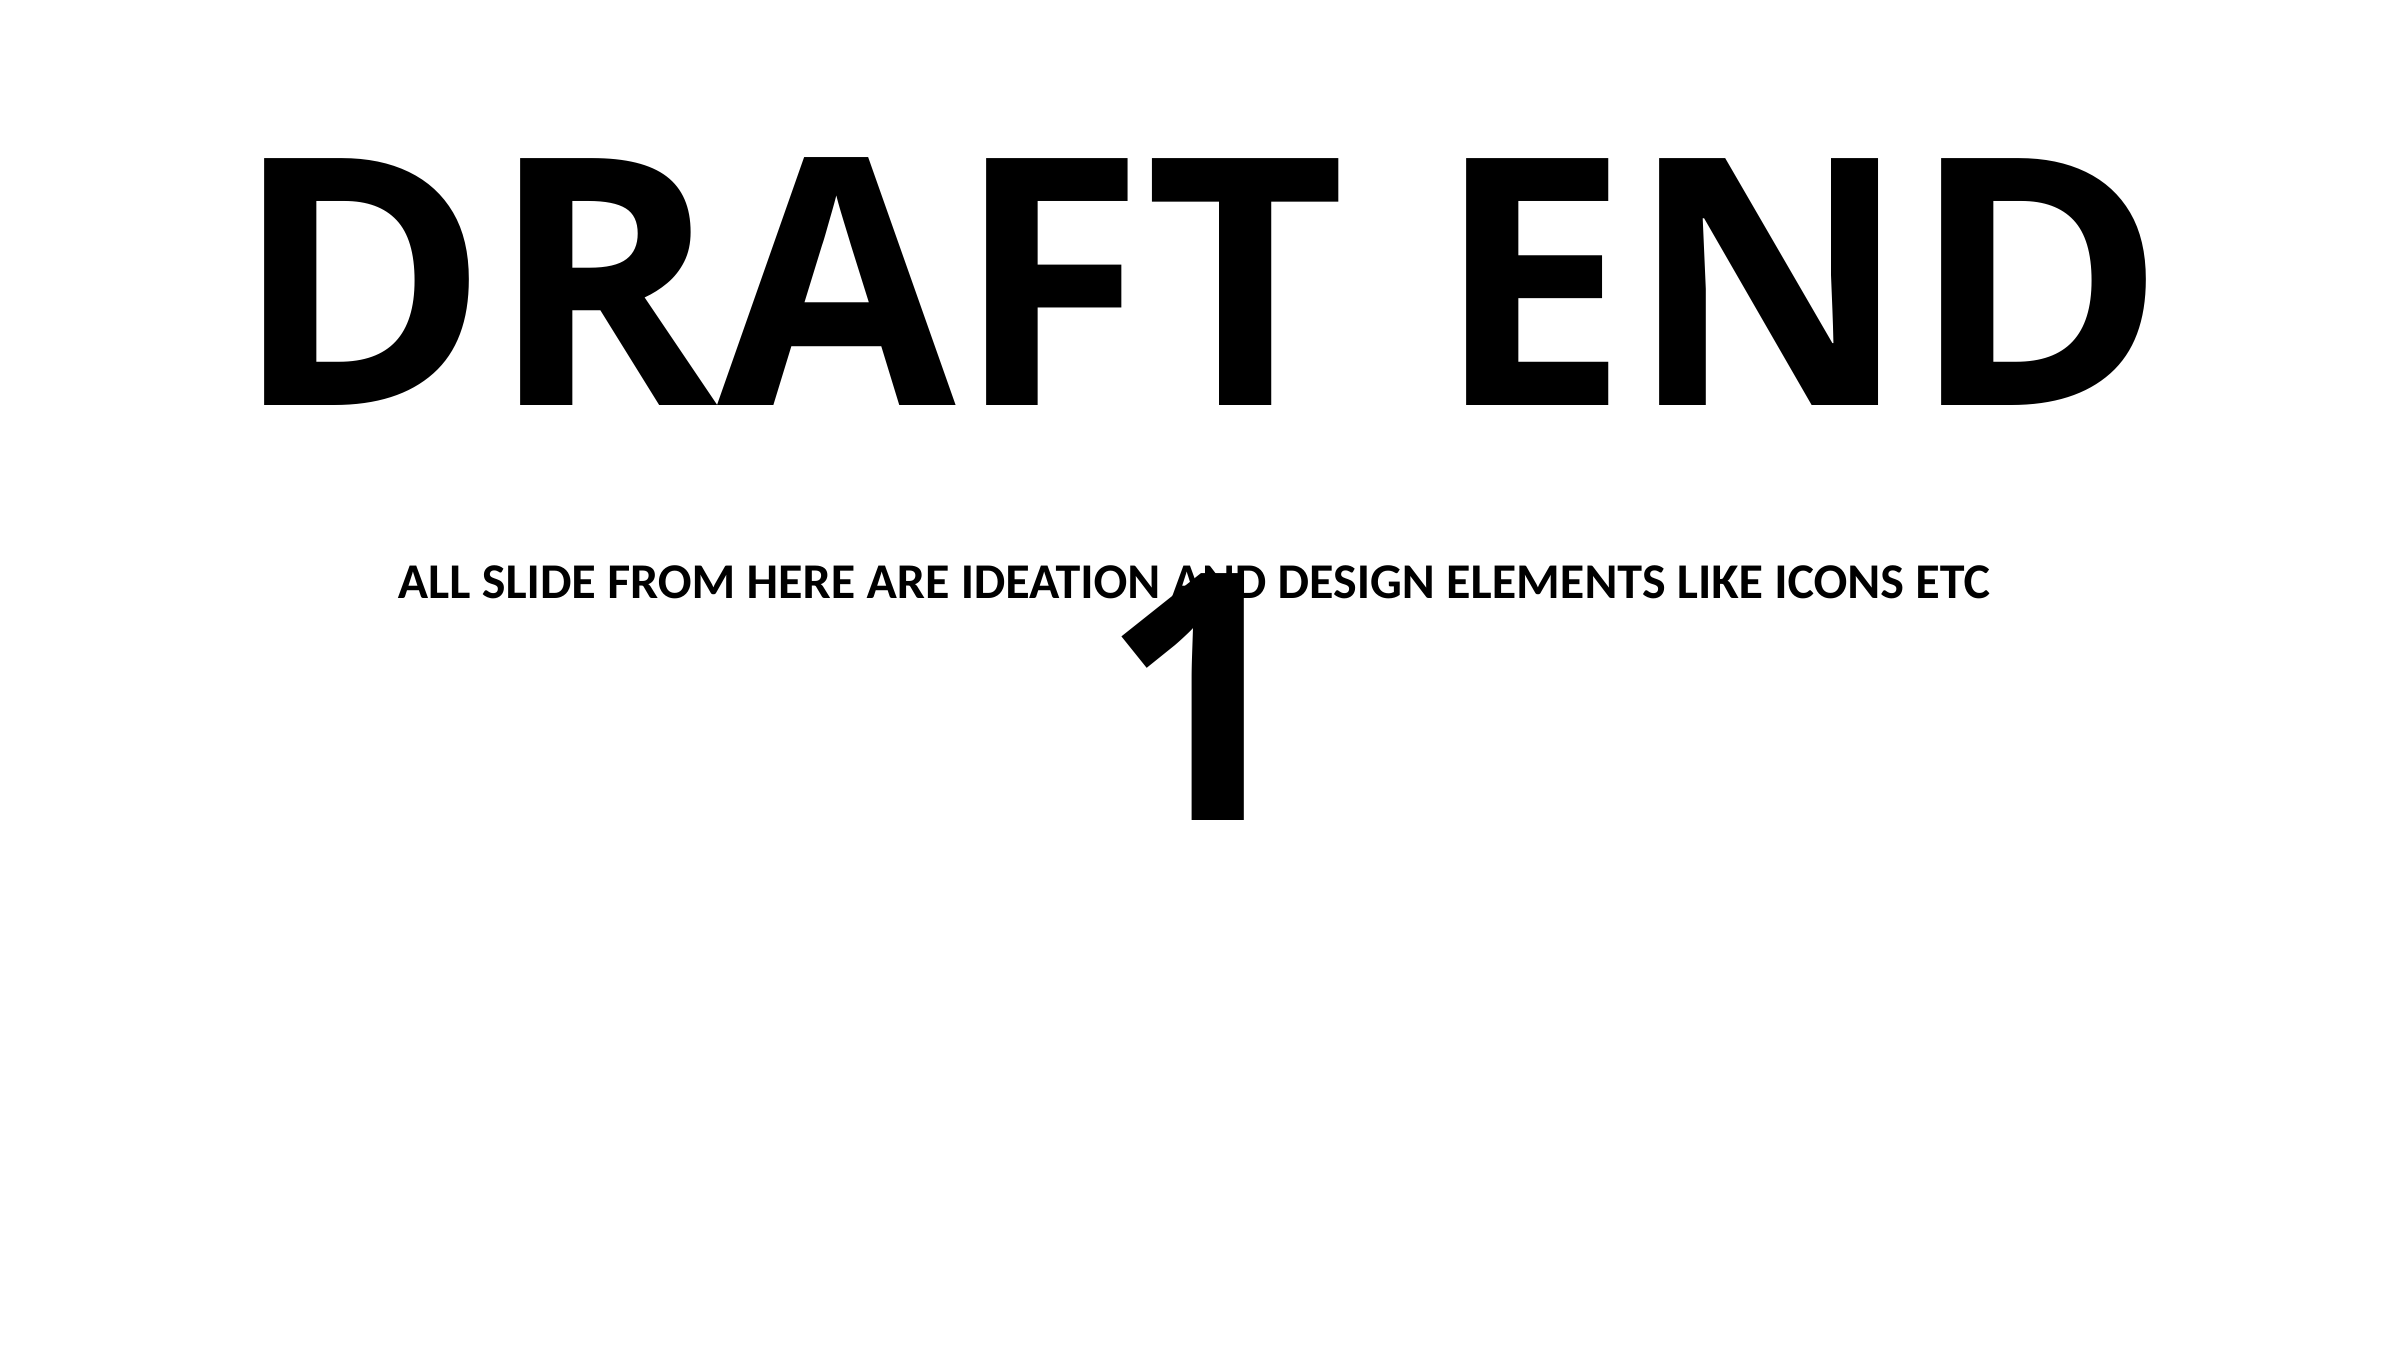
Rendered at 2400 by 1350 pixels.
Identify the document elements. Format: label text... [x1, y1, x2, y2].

list ALL SLIDE FROM HERE ARE IDEATION AND DESIGN ELEMENTS LIKE ICONS ETC [120, 535, 2280, 1350]
title DRAFT END 1 [120, 51, 2280, 239]
